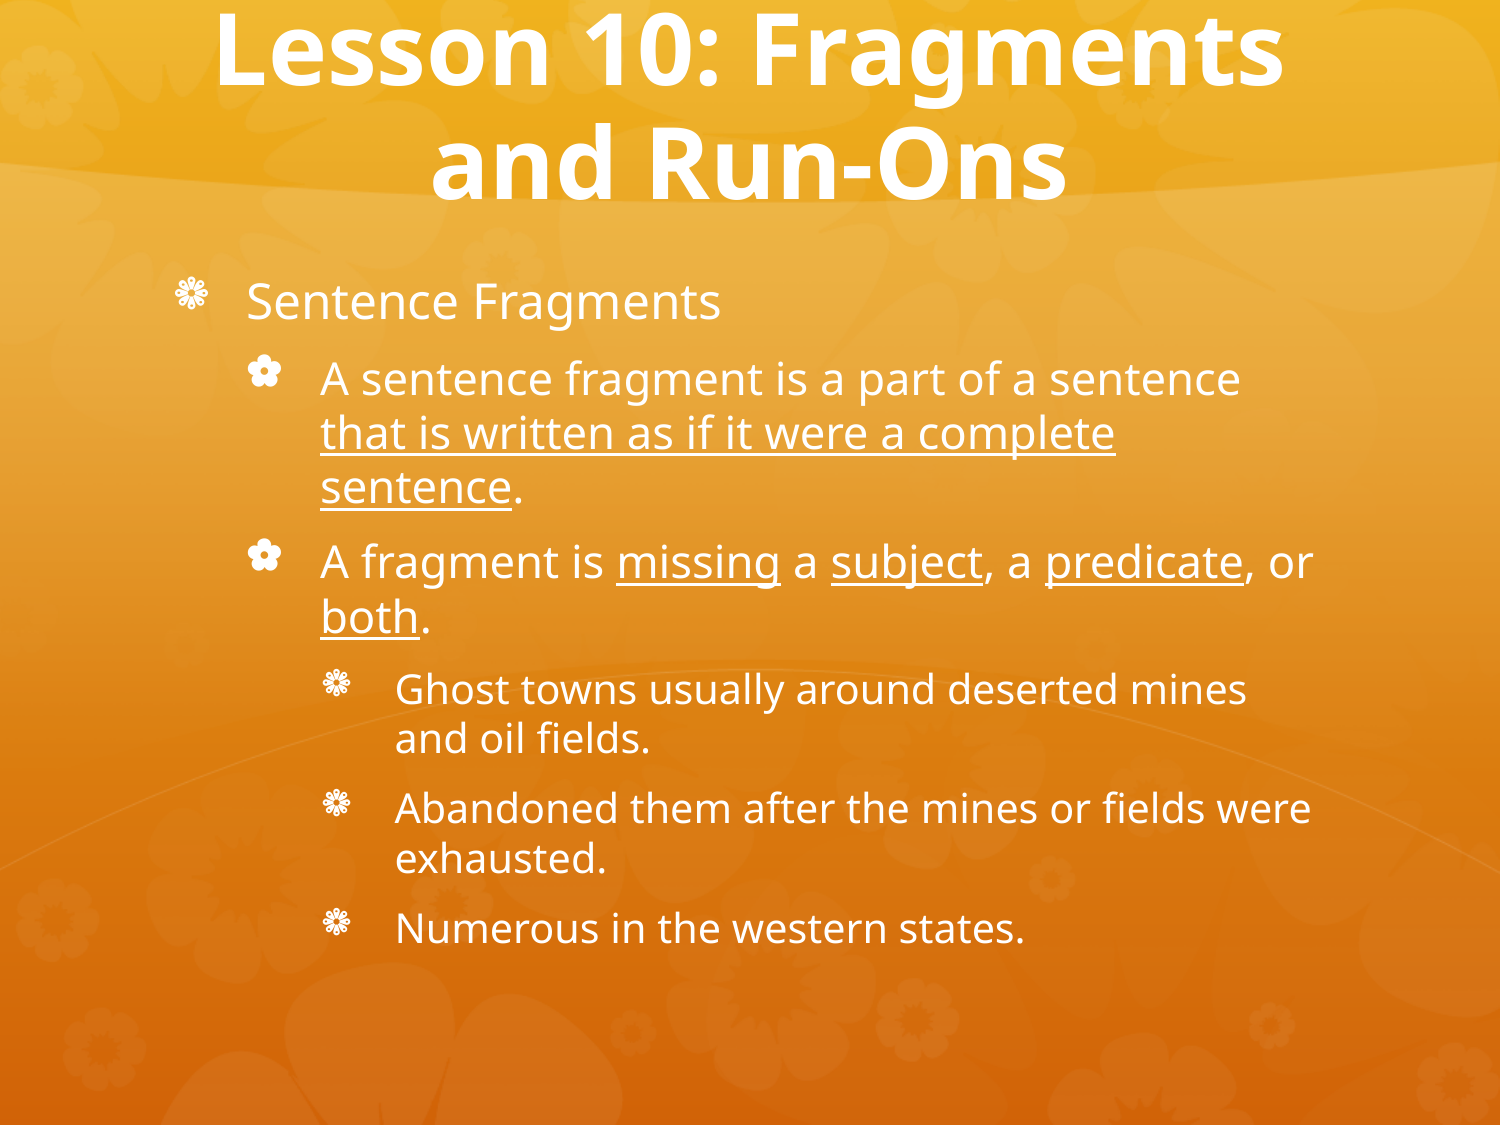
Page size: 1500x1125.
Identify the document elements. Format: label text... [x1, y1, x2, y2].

picture [0, 0, 1500, 1125]
list Sentence Fragments A sentence fragment is a part of a sentence that is written as if it were a complete sentence. A fragment is missing a subject, a predicate, or both. Ghost towns usually around deserted mines and oil fields. Abandoned them after the mines or fields were exhausted. Numerous in the western states. [156, 262, 1344, 967]
title Lesson 10: Fragments and Run-Ons [127, 14, 1372, 203]
